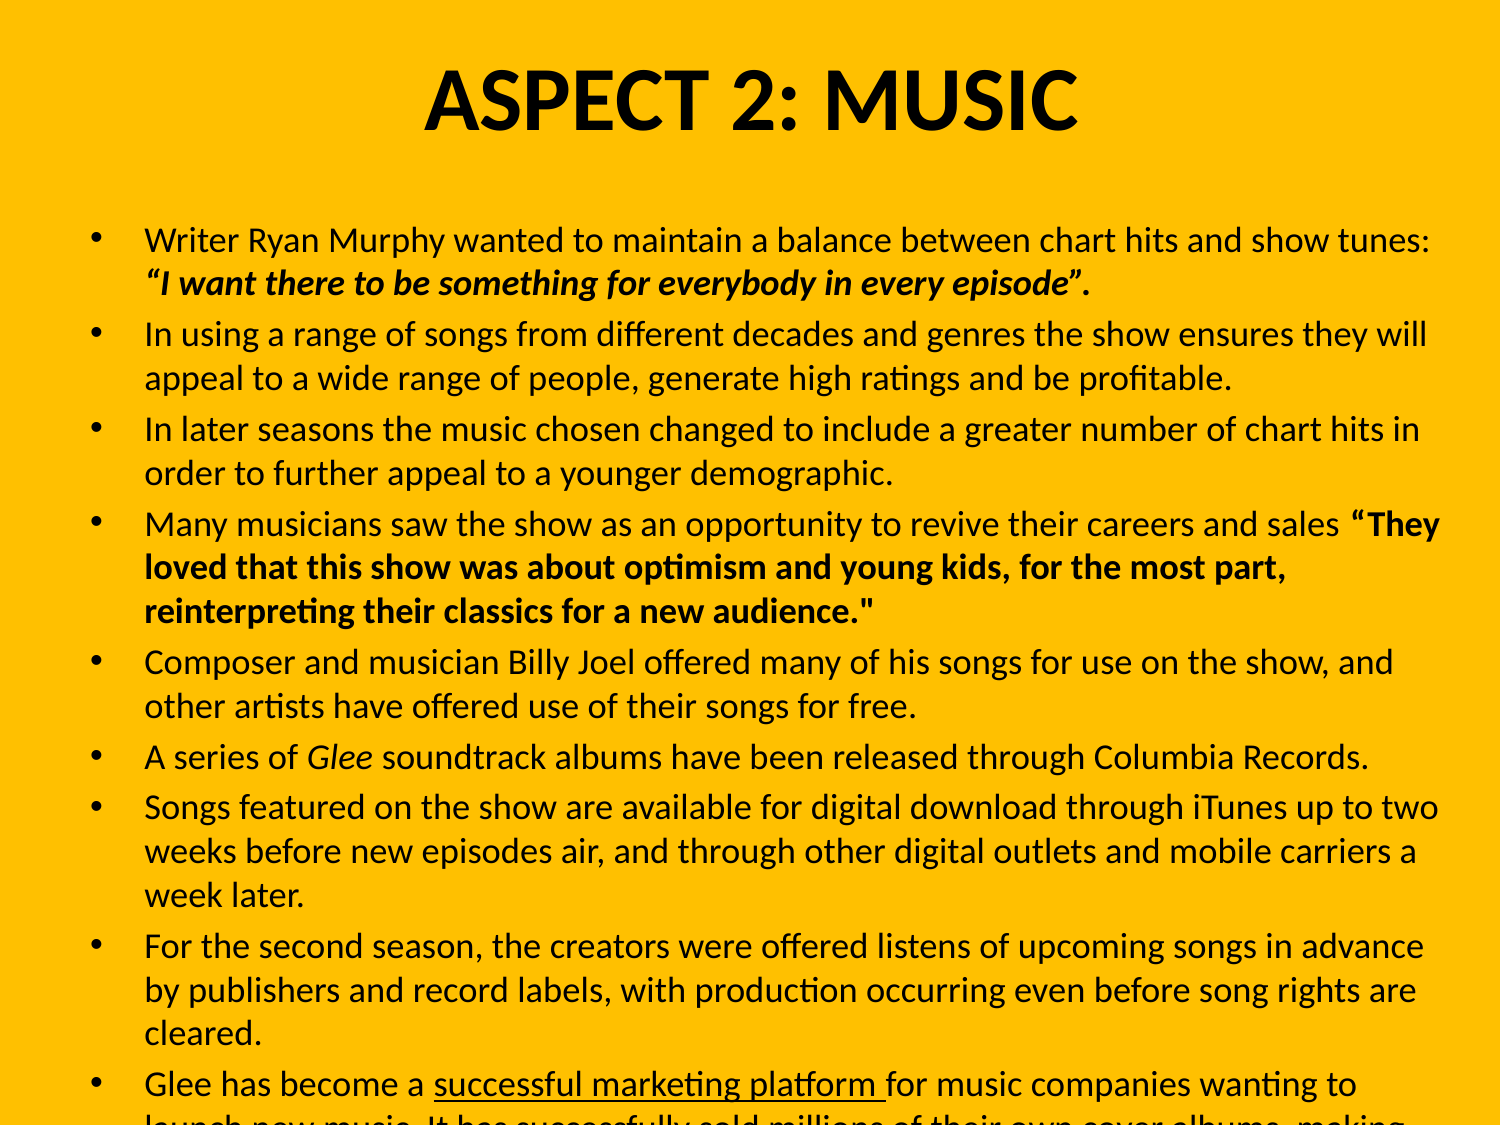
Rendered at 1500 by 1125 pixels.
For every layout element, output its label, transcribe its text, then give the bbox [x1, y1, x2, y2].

title ASPECT 2: MUSIC [76, 0, 1427, 188]
list Writer Ryan Murphy wanted to maintain a balance between chart hits and show tunes: “I want there to be something for everybody in every episode”. In using a range of songs from different decades and genres the show ensures they will appeal to a wide range of people, generate high ratings and be profitable. In later seasons the music chosen changed to include a greater number of chart hits in order to further appeal to a younger demographic. Many musicians saw the show as an opportunity to revive their careers and sales “They loved that this show was about optimism and young kids, for the most part, reinterpreting their classics for a new audience." Composer and musician Billy Joel offered many of his songs for use on the show, and other artists have offered use of their songs for free. A series of Glee soundtrack albums have been released through Columbia Records. Songs featured on the show are available for digital download through iTunes up to two weeks before new episodes air, and through other digital outlets and mobile carriers a week later. For the second season, the creators were offered listens of upcoming songs in advance by publishers and record labels, with production occurring even before song rights are cleared. Glee has become a successful marketing platform for music companies wanting to launch new music. It has successfully sold millions of their own cover albums, making Glee an important player in the music industry. [75, 208, 1459, 1125]
